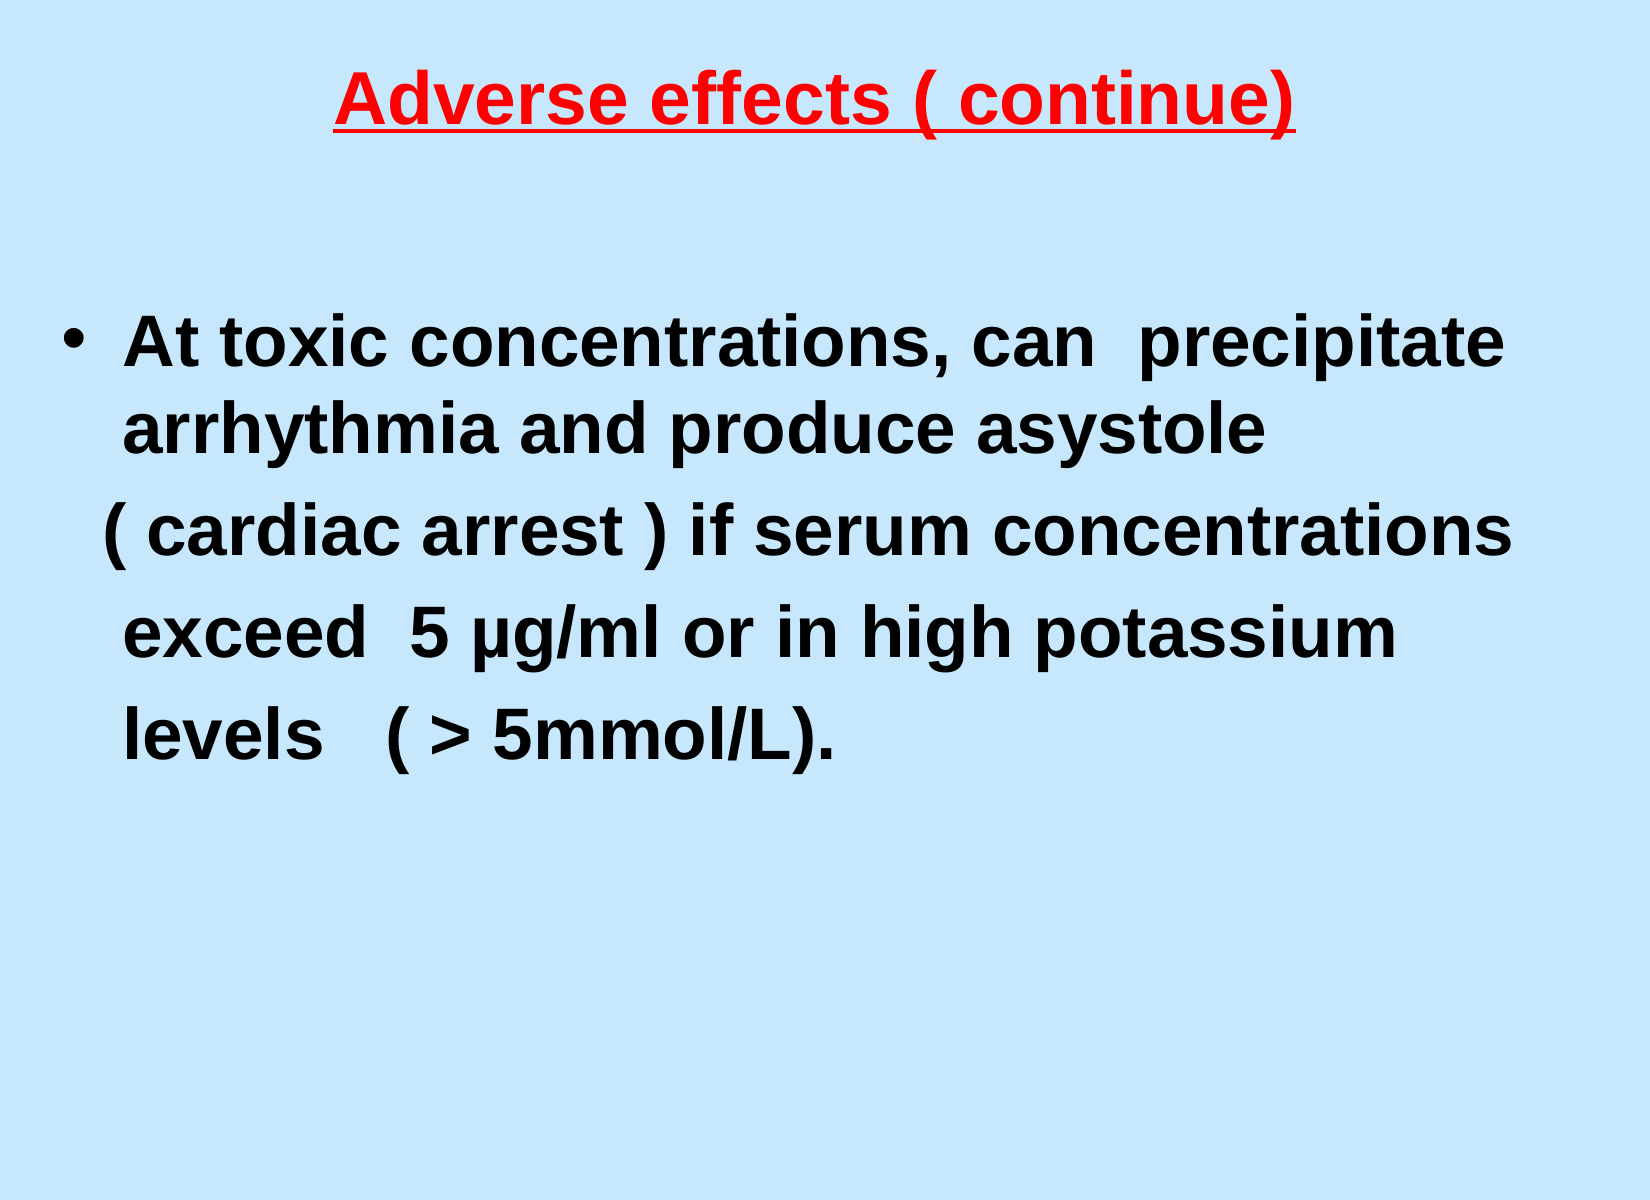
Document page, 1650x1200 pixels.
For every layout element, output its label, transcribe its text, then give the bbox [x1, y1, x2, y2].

list At toxic concentrations, can precipitate arrhythmia and produce asystole ( cardiac arrest ) if serum concentrations exceed 5 µg/ml or in high potassium levels ( > 5mmol/L). [45, 285, 1566, 1005]
title Adverse effects ( continue) [82, 48, 1568, 249]
